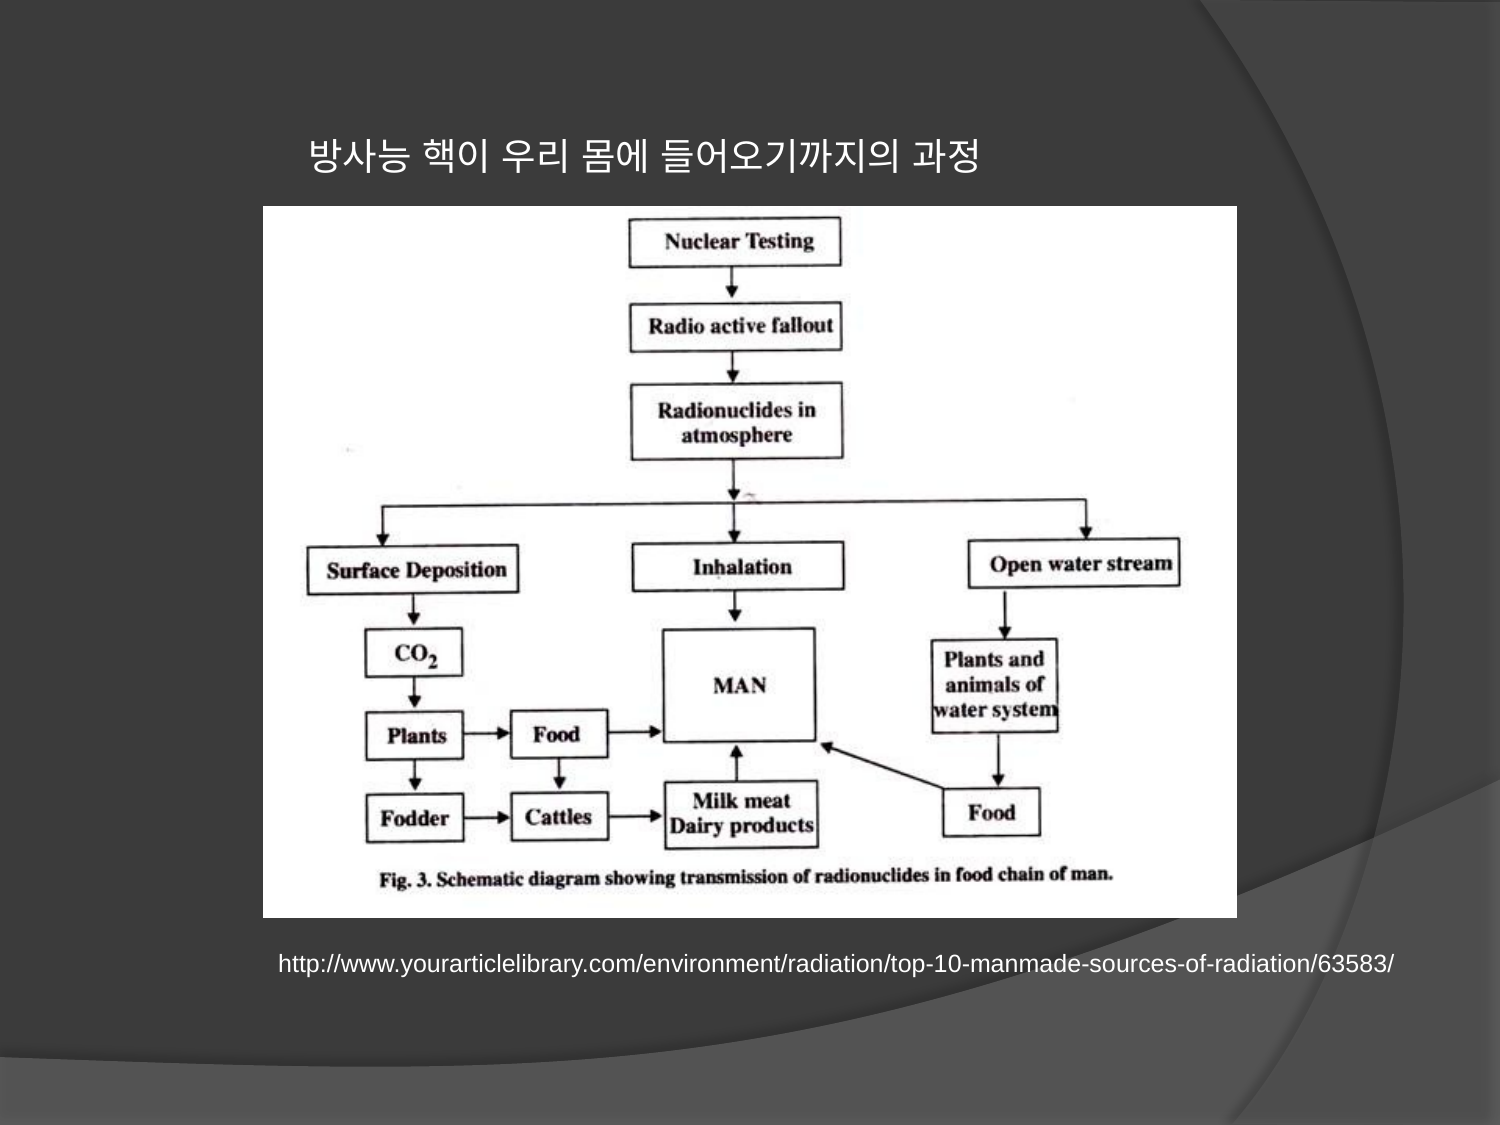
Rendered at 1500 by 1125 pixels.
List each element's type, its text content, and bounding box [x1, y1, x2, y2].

text_box 방사능 핵이 우리 몸에 들어오기까지의 과정 [293, 125, 998, 186]
picture [262, 206, 1237, 919]
text_box http://www.yourarticlelibrary.com/environment/radiation/top-10-manmade-sources-of-radiation/63583/ [263, 940, 1424, 986]
